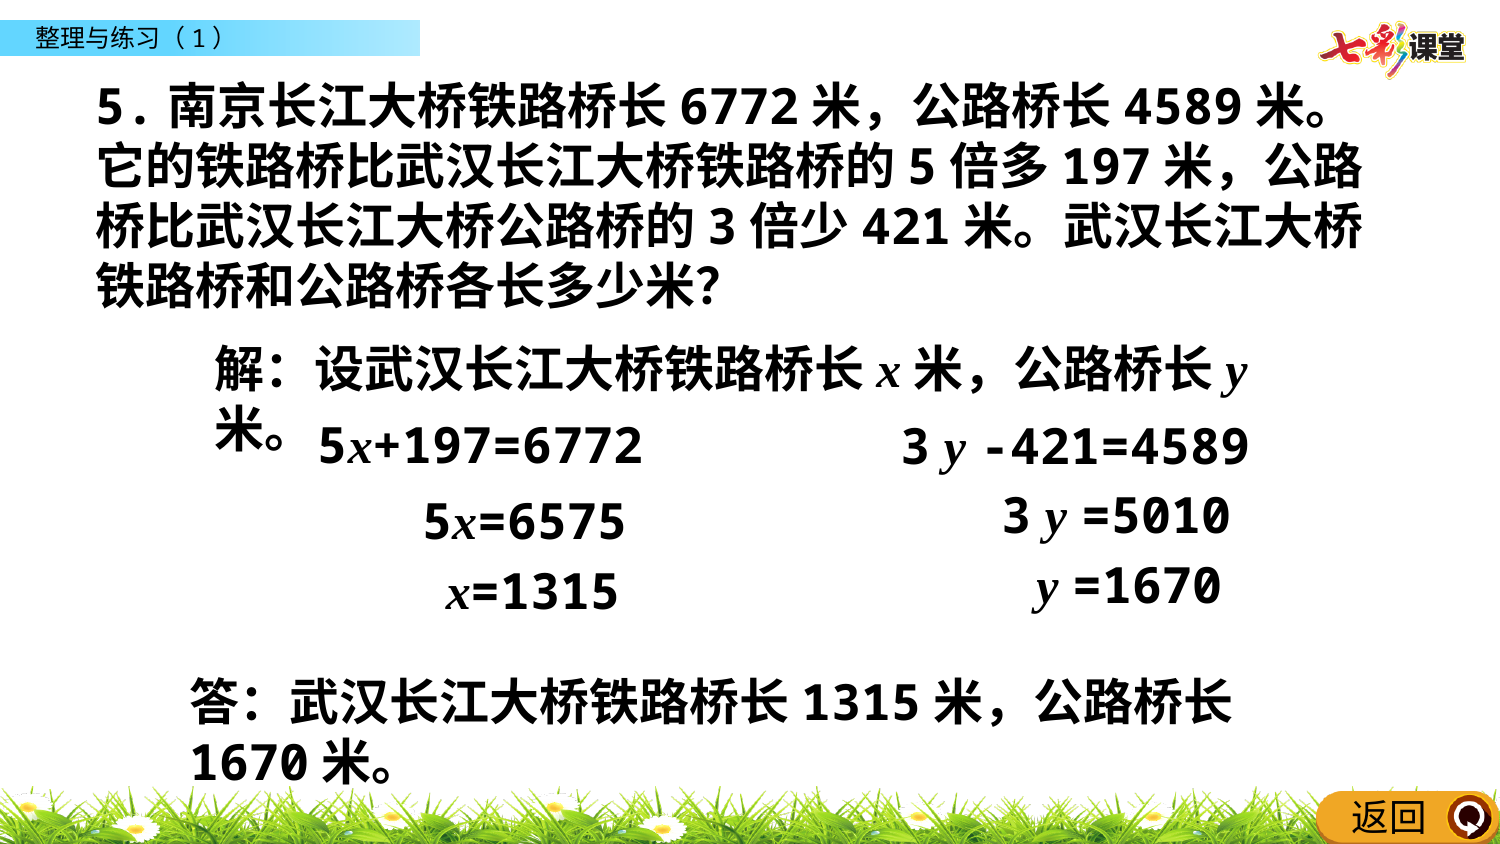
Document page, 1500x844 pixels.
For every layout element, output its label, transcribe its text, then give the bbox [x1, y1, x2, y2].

text_box 5x+197=6772 [303, 406, 705, 482]
text_box 3 y -421=4589 [885, 407, 1287, 483]
text_box 5x=6575 [407, 482, 809, 558]
text_box y =1670 [1021, 546, 1424, 622]
text_box x=1315 [431, 551, 833, 627]
text_box 5.南京长江大桥铁路桥长6772米，公路桥长4589米。它的铁路桥比武汉长江大桥铁路桥的5倍多197米，公路桥比武汉长江大桥公路桥的3倍少421米。武汉长江大桥铁路桥和公路桥各长多少米？ [80, 67, 1406, 323]
text_box 解：设武汉长江大桥铁路桥长x米，公路桥长y米。 [199, 329, 1287, 465]
text_box 答：武汉长江大桥铁路桥长1315米，公路桥长1670米。 [174, 662, 1379, 798]
picture [0, 786, 1500, 844]
text_box 3 y =5010 [986, 476, 1388, 551]
picture [1316, 20, 1468, 80]
